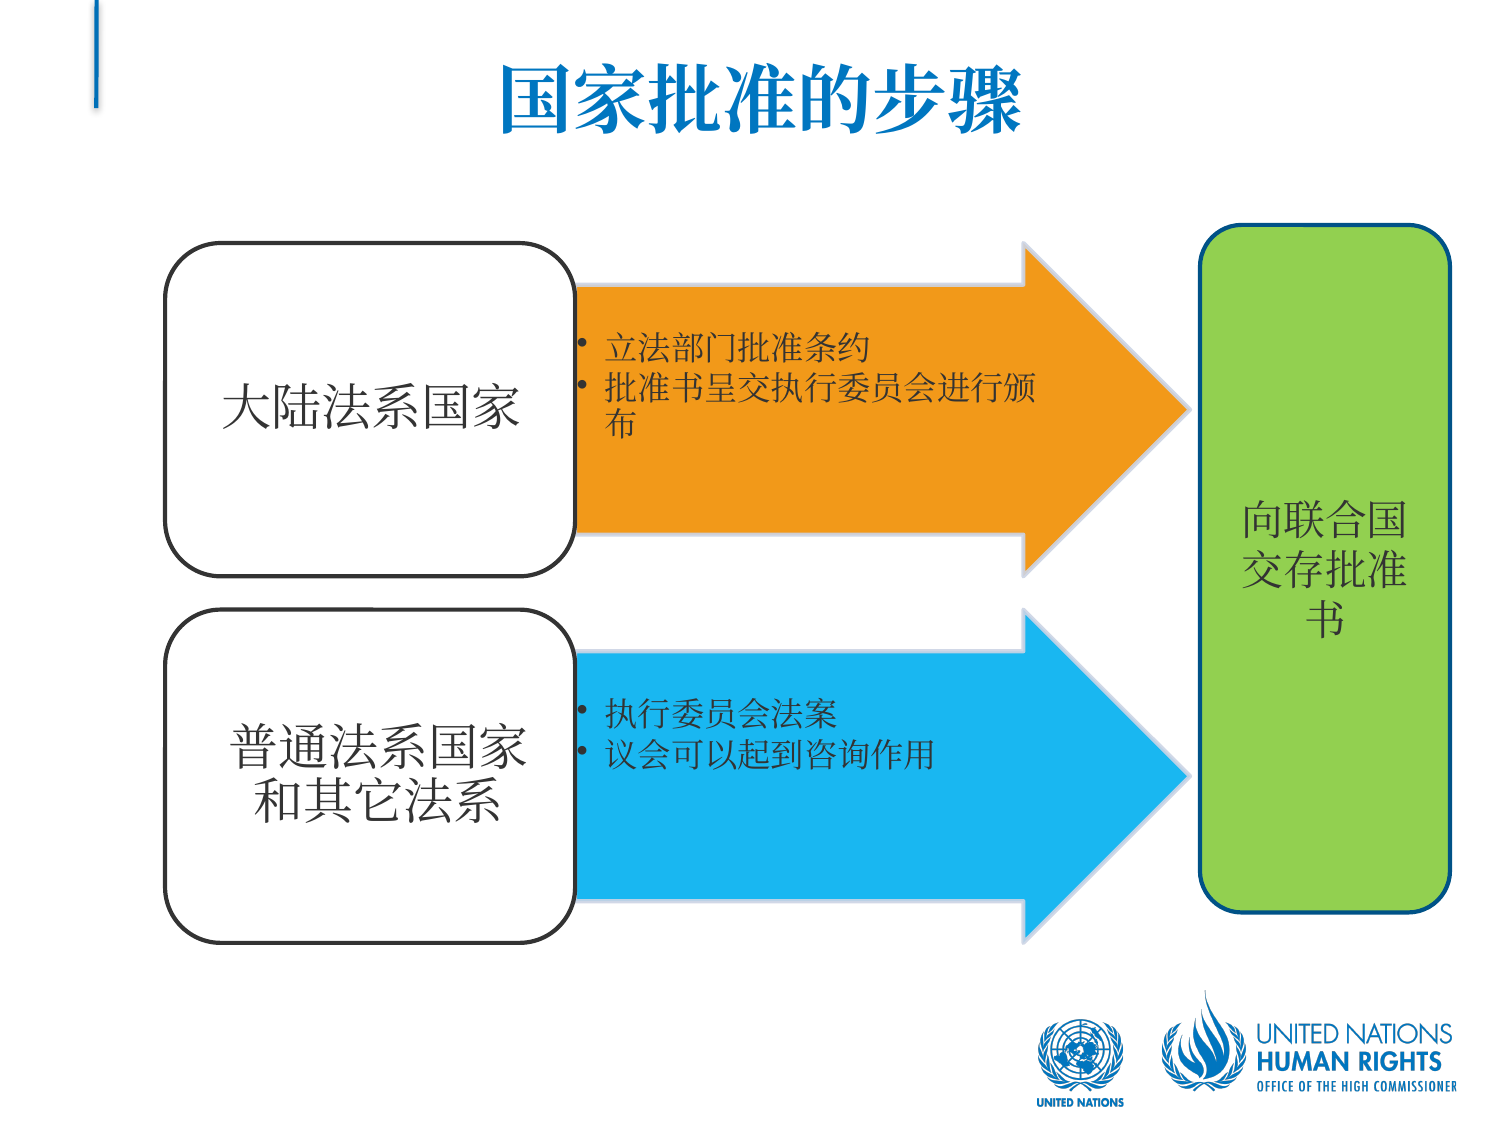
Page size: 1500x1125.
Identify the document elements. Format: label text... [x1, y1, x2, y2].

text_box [164, 242, 1191, 944]
picture [1037, 990, 1457, 1107]
text_box 向联合国交存批准书 [1197, 222, 1453, 915]
title 国家批准的步骤 [42, 45, 1478, 224]
